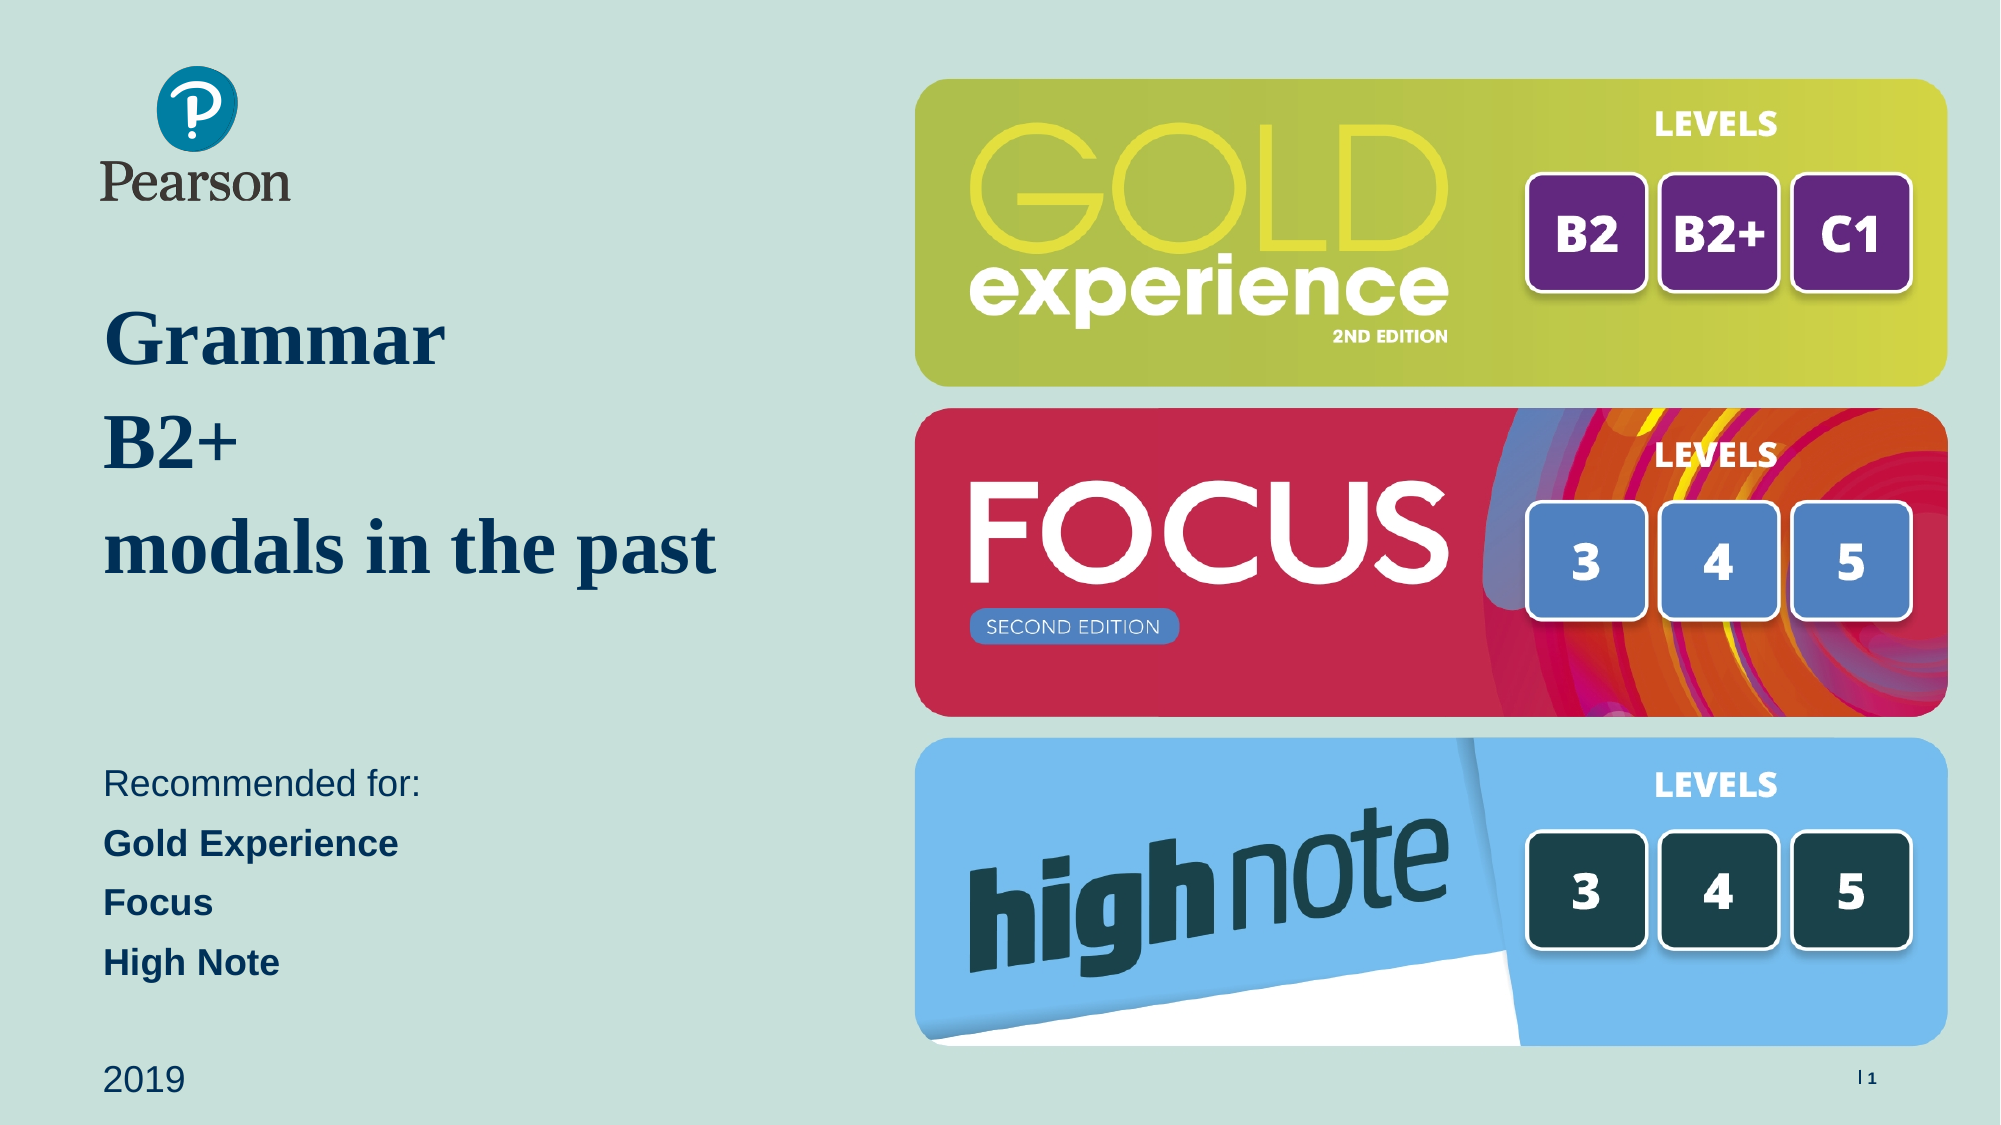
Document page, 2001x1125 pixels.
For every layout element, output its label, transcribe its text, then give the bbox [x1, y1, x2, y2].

text_box Recommended for: Gold Experience Focus High Note [103, 743, 857, 930]
picture [0, 0, 2001, 1125]
slide_number 1 [1867, 1068, 1896, 1087]
title Grammar B2+ modals in the past [103, 275, 921, 615]
list 2019 [102, 1045, 970, 1093]
